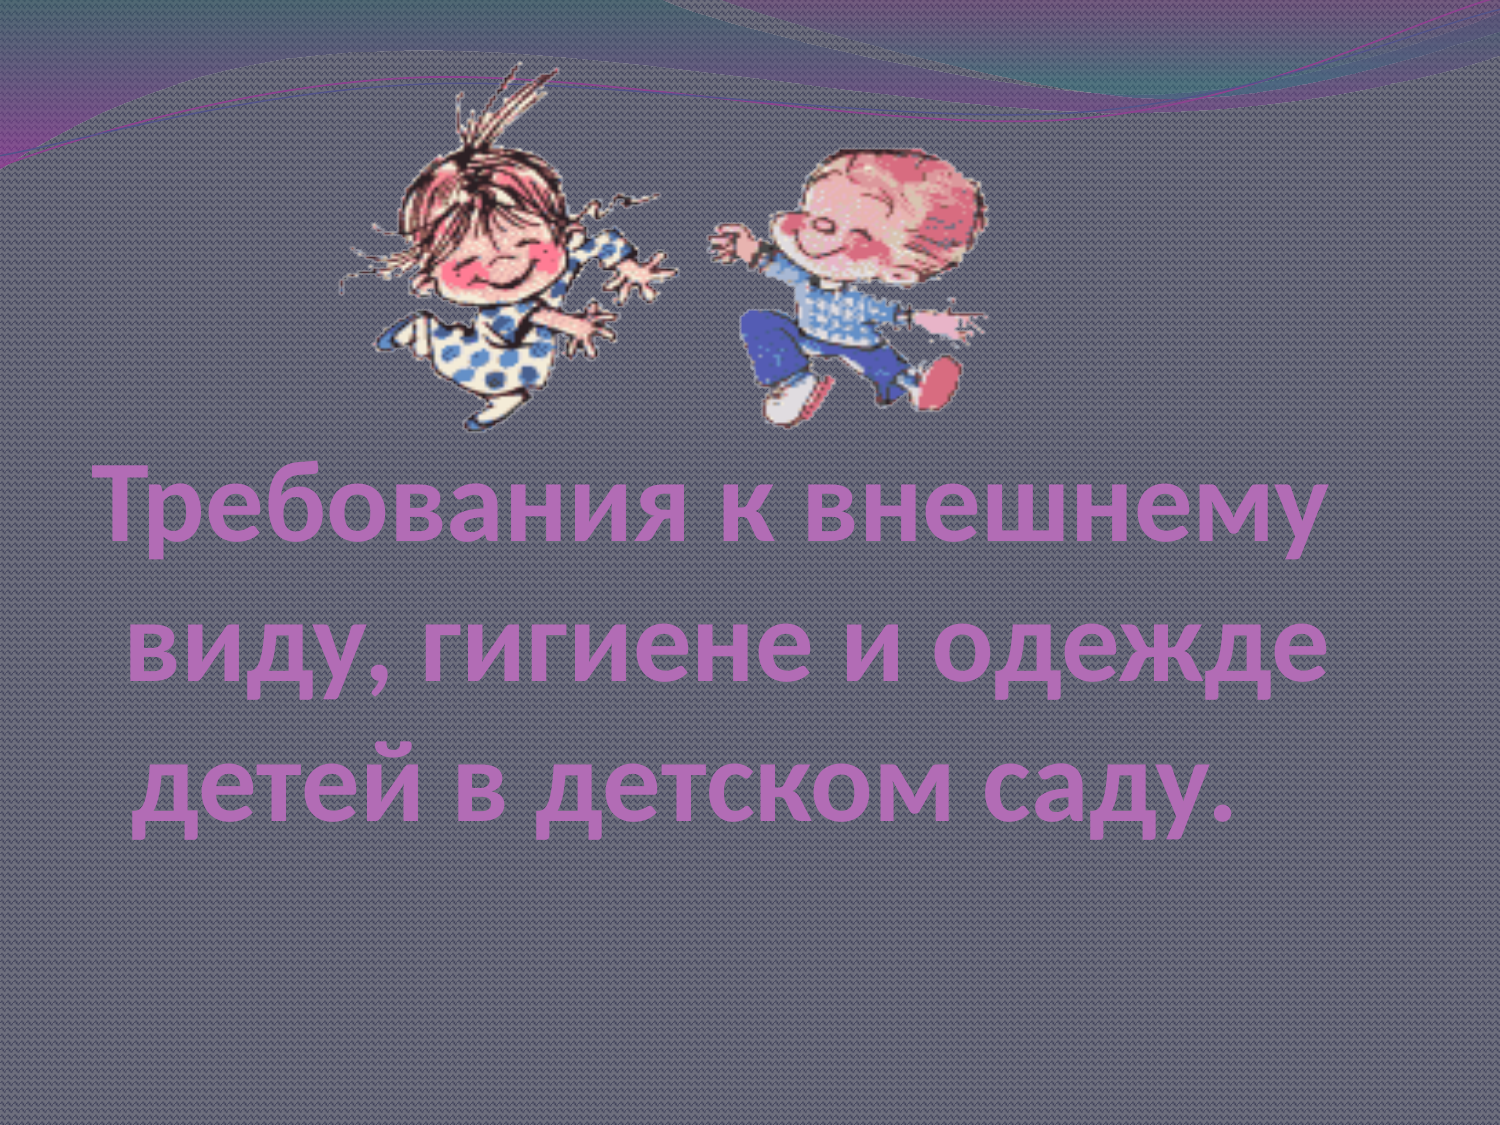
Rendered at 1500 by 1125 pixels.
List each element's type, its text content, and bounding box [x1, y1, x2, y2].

picture [312, 54, 1022, 457]
title Требования к внешнему виду, гигиене и одежде детей в детском саду. [0, 101, 1335, 1125]
